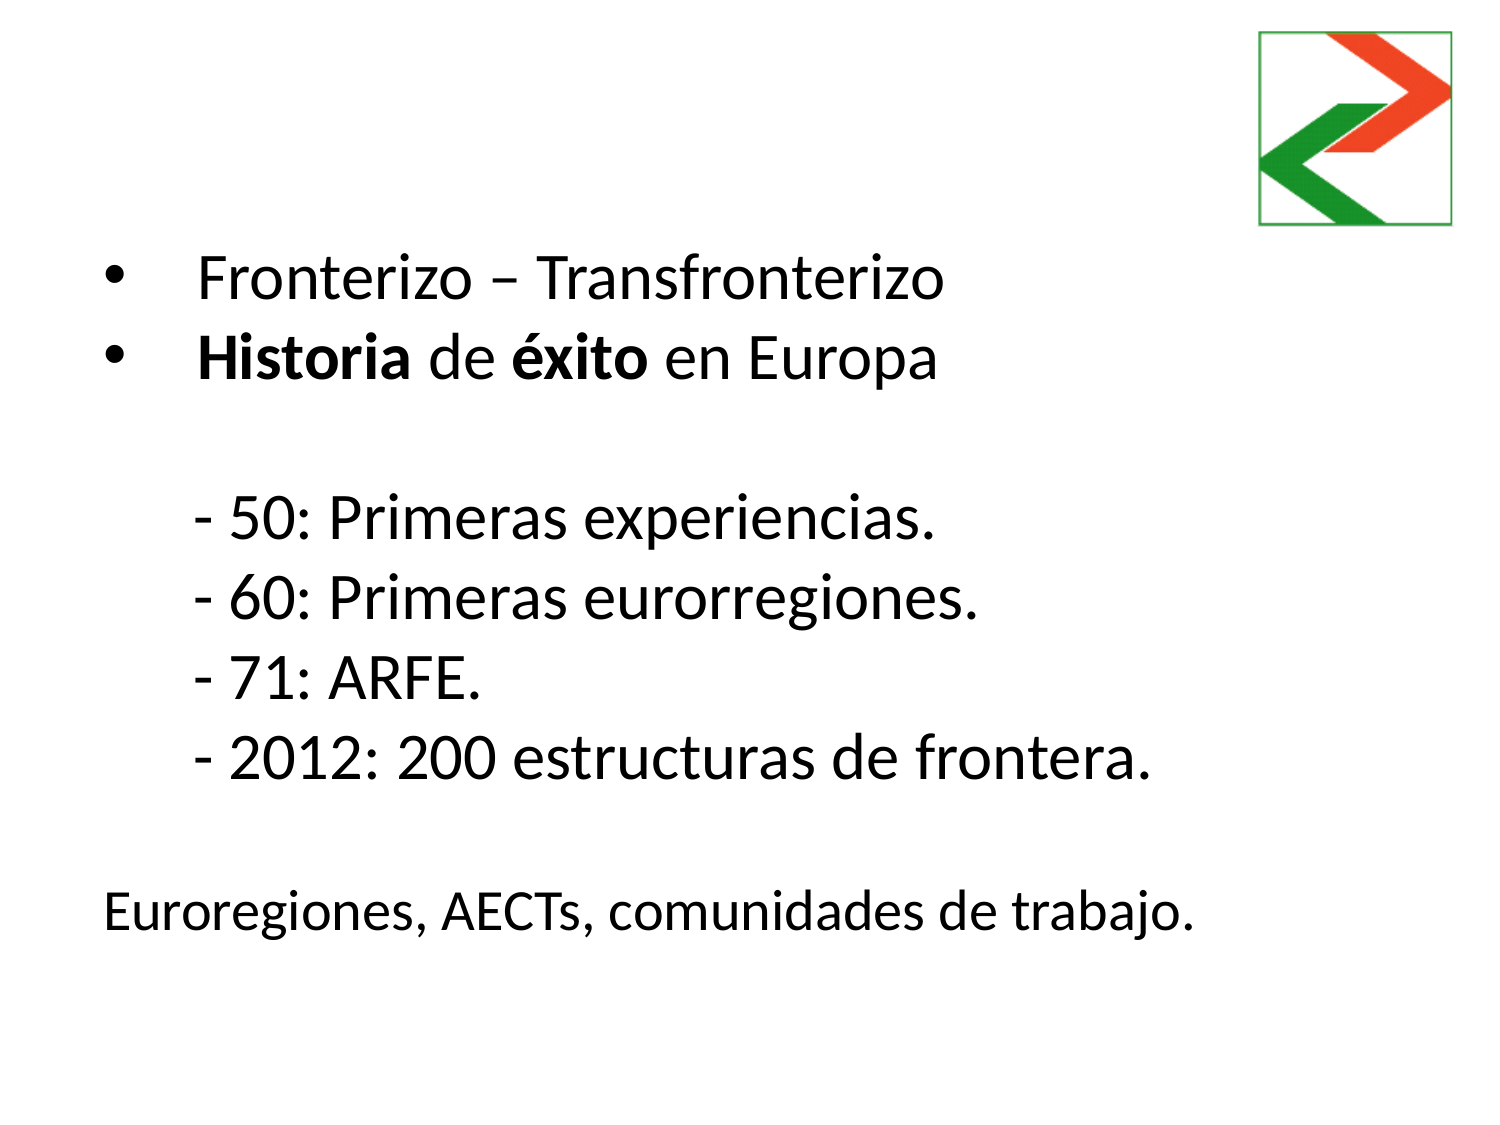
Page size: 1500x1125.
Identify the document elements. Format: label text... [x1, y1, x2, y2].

text_box Fronterizo – Transfronterizo Historia de éxito en Europa - 50: Primeras experiencias. - 60: Primeras eurorregiones. - 71: ARFE. - 2012: 200 estructuras de frontera. Euroregiones, AECTs, comunidades de trabajo. [88, 225, 1235, 1030]
picture [1257, 30, 1454, 228]
